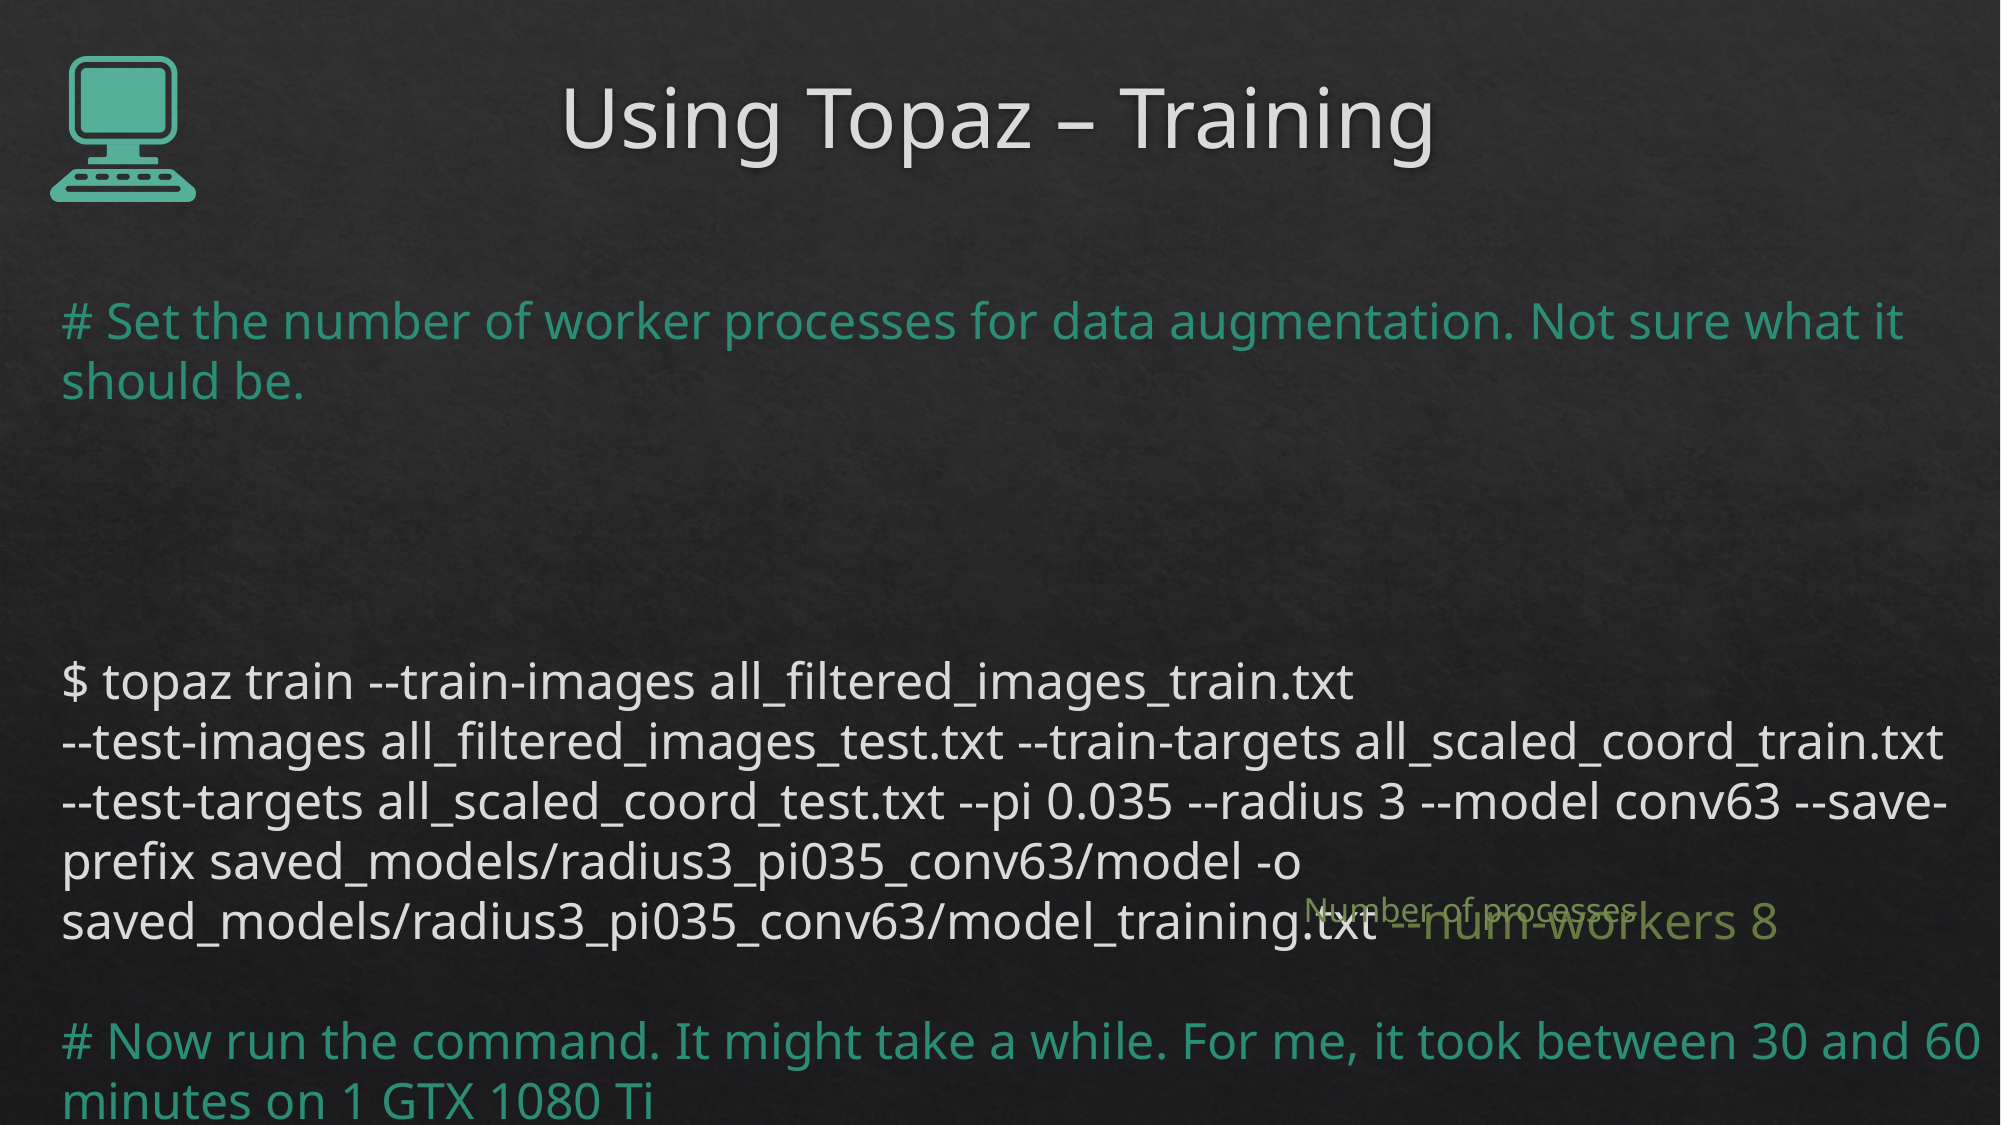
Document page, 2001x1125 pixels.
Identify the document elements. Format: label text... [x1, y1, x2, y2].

picture [49, 56, 196, 202]
text_box Number of processes [1288, 882, 1653, 937]
text_box # Set the number of worker processes for data augmentation. Not sure what it should be. $ topaz train --train-images all_filtered_images_train.txt --test-images all_filtered_images_test.txt --train-targets all_scaled_coord_train.txt --test-targets all_scaled_coord_test.txt --pi 0.035 --radius 3 --model conv63 --save-prefix saved_models/radius3_pi035_conv63/model -o saved_models/radius3_pi035_conv63/model_training.txt --num-workers 8 # Now run the command. It might take a while. For me, it took between 30 and 60 minutes on 1 GTX 1080 Ti [46, 282, 2000, 1125]
title Using Topaz – Training [149, 35, 1849, 195]
